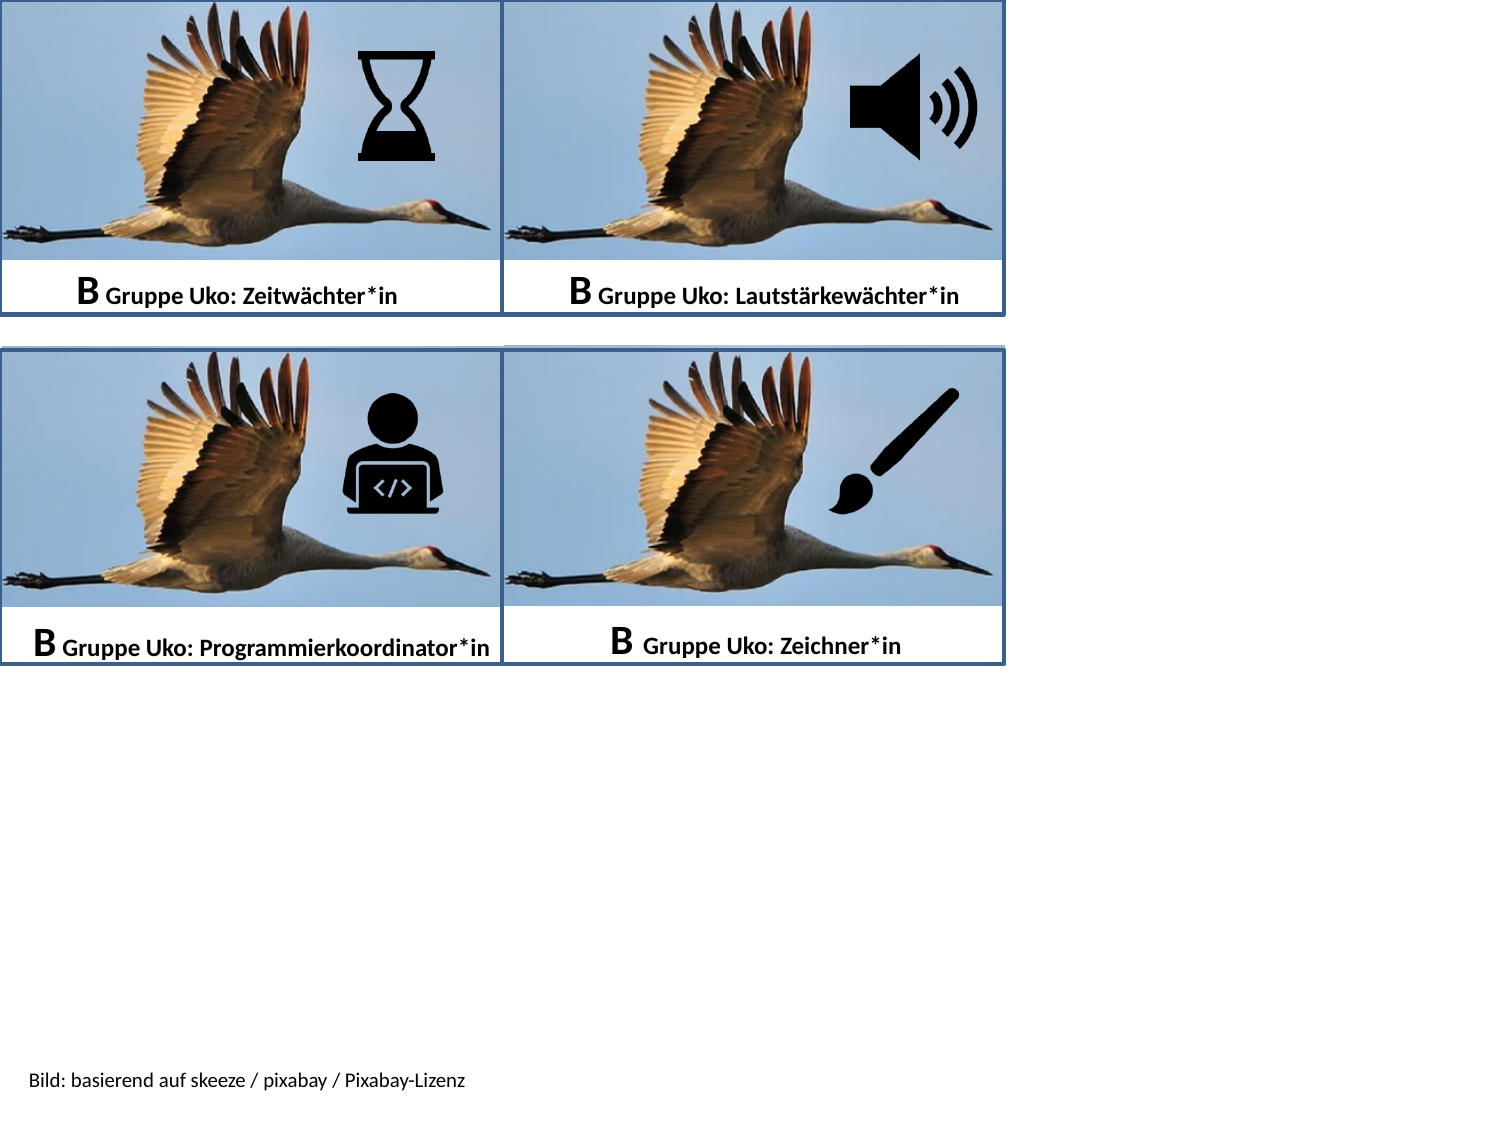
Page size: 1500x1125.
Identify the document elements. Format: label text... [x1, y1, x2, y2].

picture [1, 345, 1006, 607]
text_box [500, 268, 1006, 317]
text_box B Gruppe Uko: Lautstärkewächter*in [554, 317, 976, 321]
text_box [0, 614, 500, 666]
text_box B Gruppe Uko: Zeitwächter*in [61, 317, 414, 321]
text_box B Gruppe Uko: Zeichner*in [595, 666, 918, 671]
picture [1, 0, 1006, 260]
text_box B Gruppe Uko: Programmierkoordinator*in [18, 666, 506, 673]
text_box [0, 267, 500, 317]
text_box [500, 614, 1006, 666]
text_box Bild: basierend auf skeeze / pixabay / Pixabay-Lizenz [14, 1058, 765, 1122]
